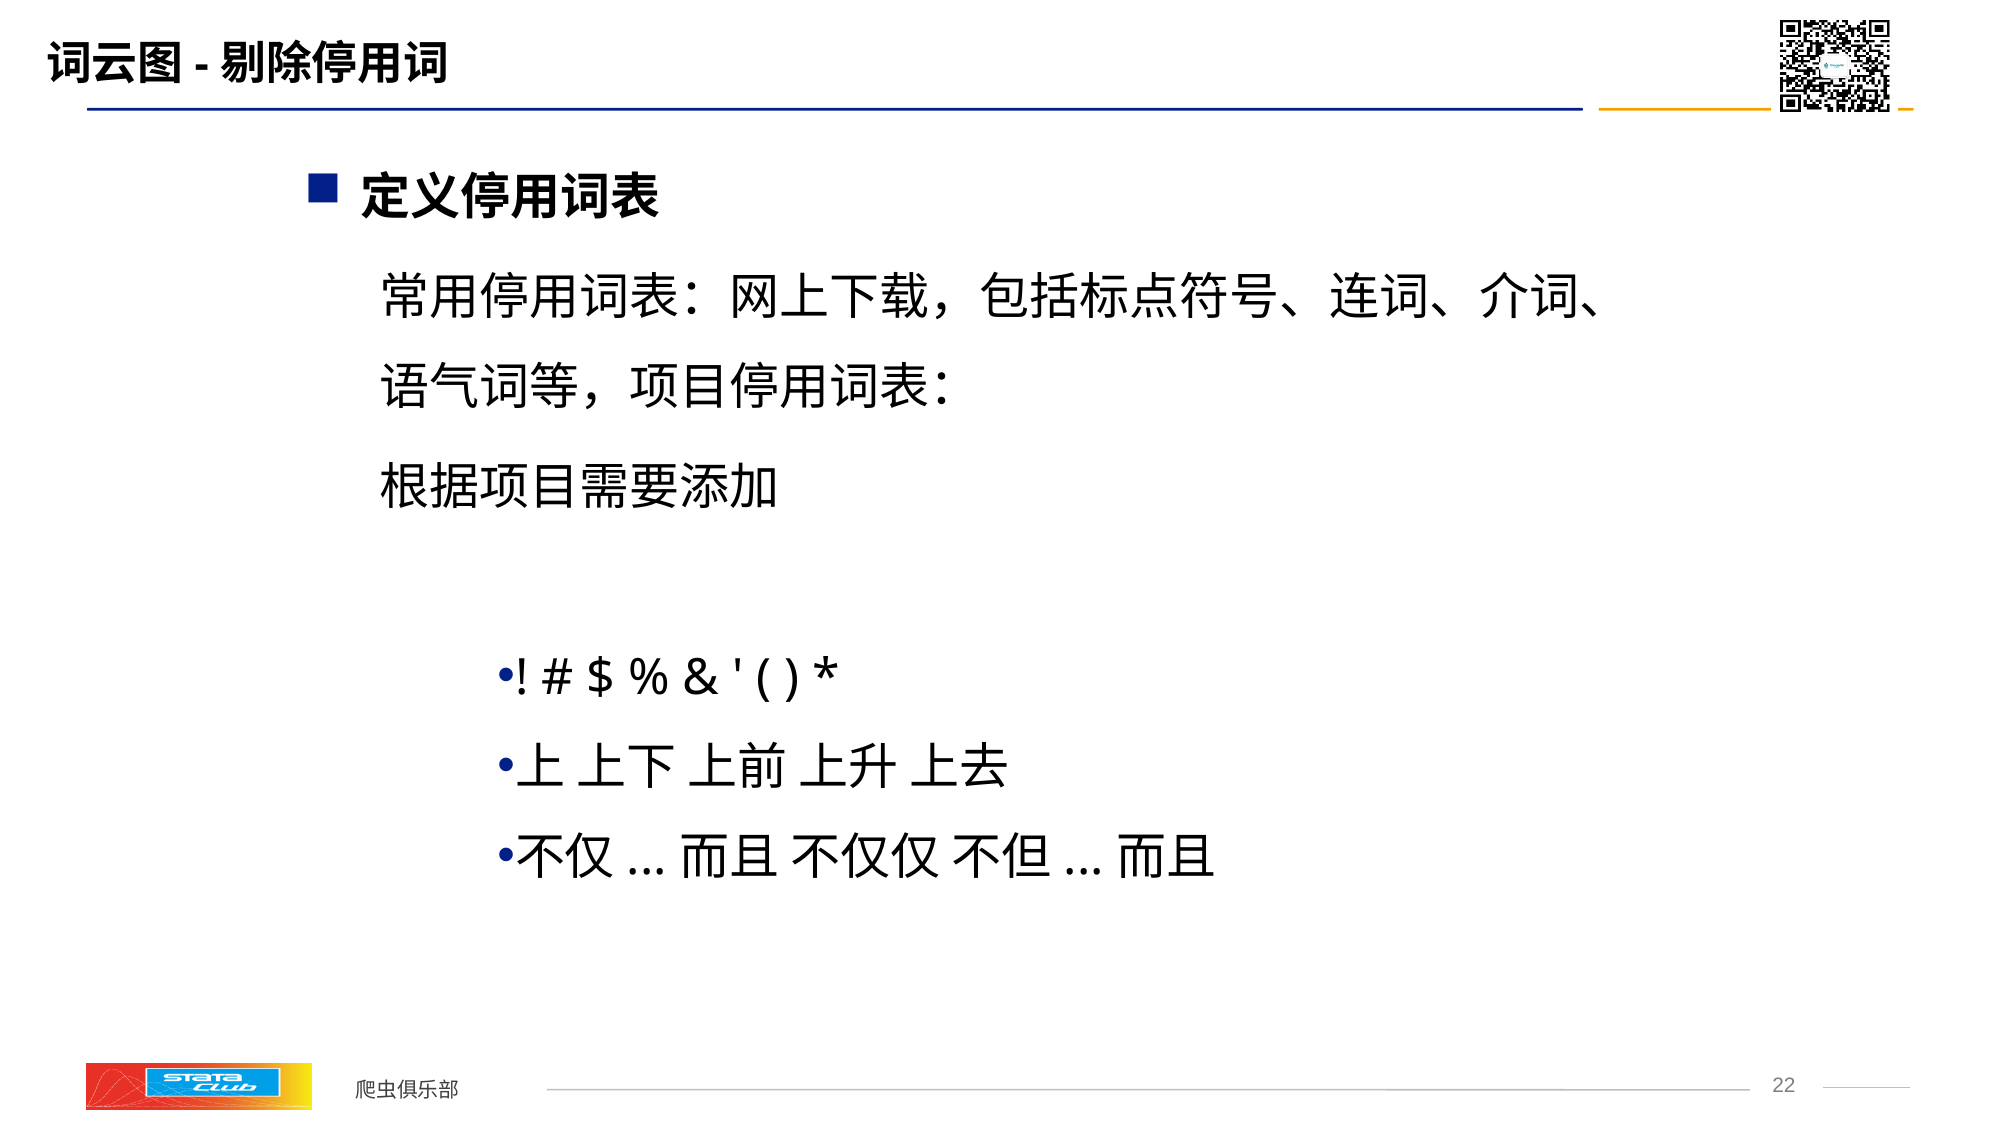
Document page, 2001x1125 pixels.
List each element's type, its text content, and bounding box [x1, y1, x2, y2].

picture [86, 1063, 312, 1110]
picture [1771, 12, 1898, 119]
title 词云图-剔除停用词 [30, 25, 1851, 97]
list 定义停用词表 常用停用词表：网上下载，包括标点符号、连词、介词、语气词等，项目停用词表： 根据项目需要添加 ! # $ % & ' ( ) * 上 上下 上前 上升 上去 不仅...而且 不仅仅 不但...而且 [289, 126, 1676, 1038]
